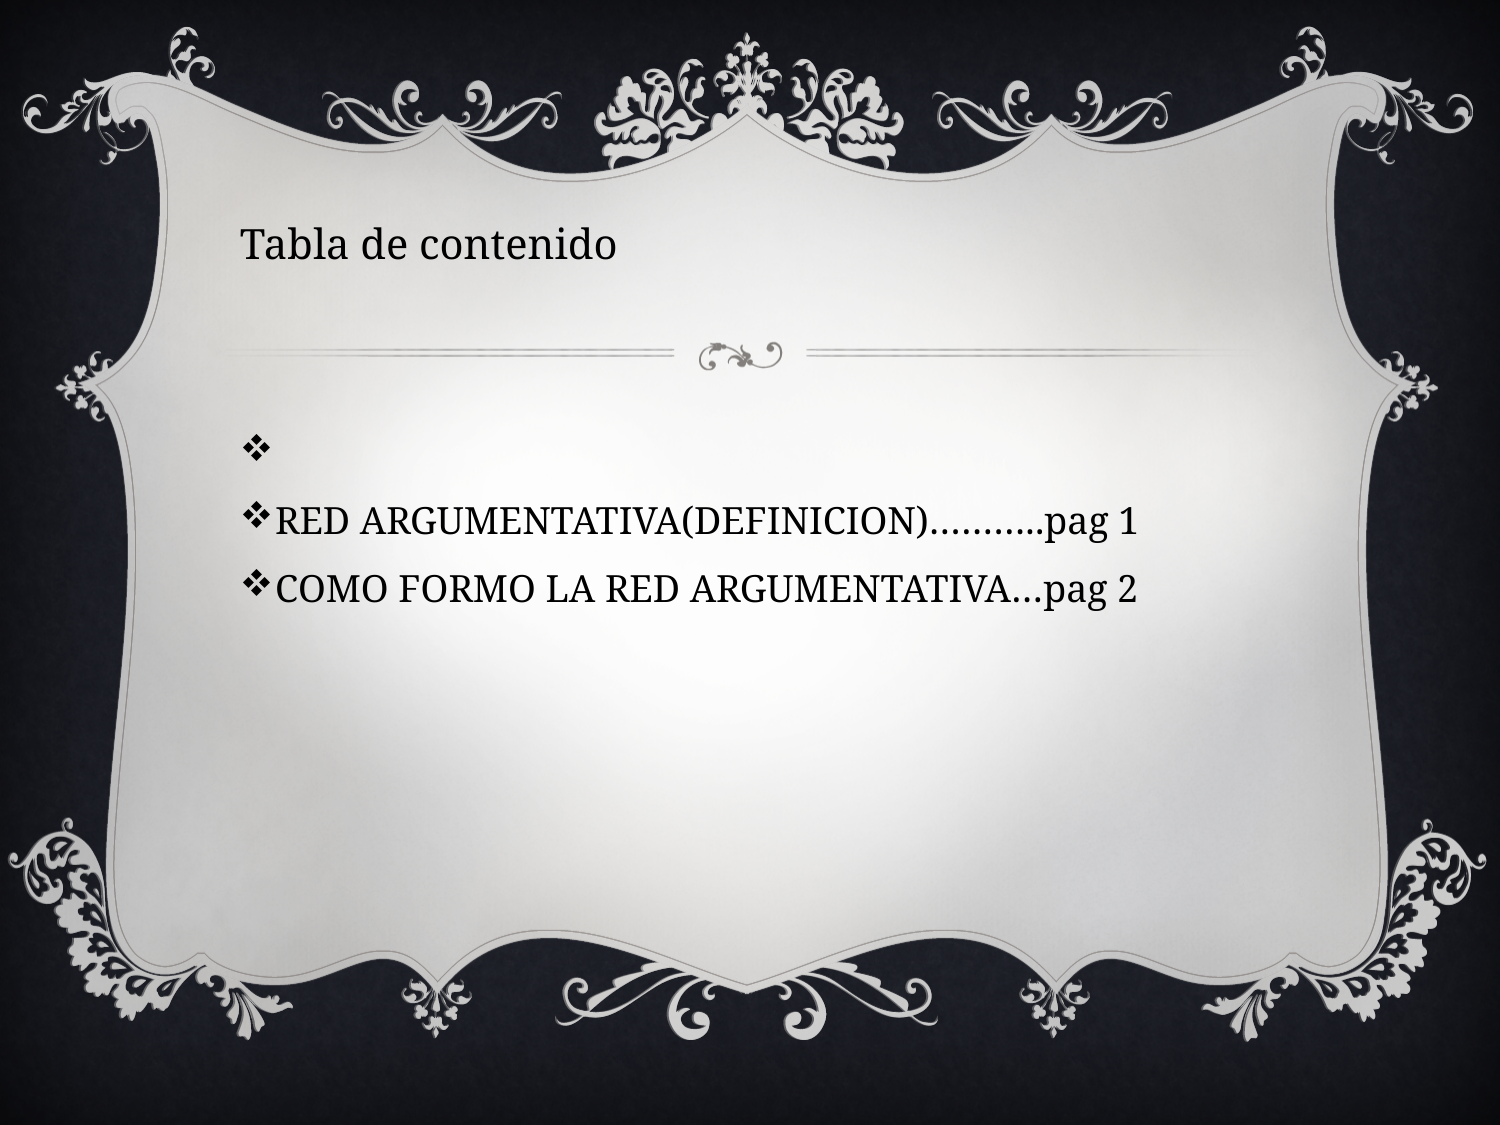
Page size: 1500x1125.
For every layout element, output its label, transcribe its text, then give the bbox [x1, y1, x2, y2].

text_box RED ARGUMENTATIVA(DEFINICION)………..pag 1 COMO FORMO LA RED ARGUMENTATIVA…pag 2 [225, 399, 1275, 900]
picture [0, 0, 1500, 1125]
text_box Tabla de contenido [225, 212, 1275, 325]
